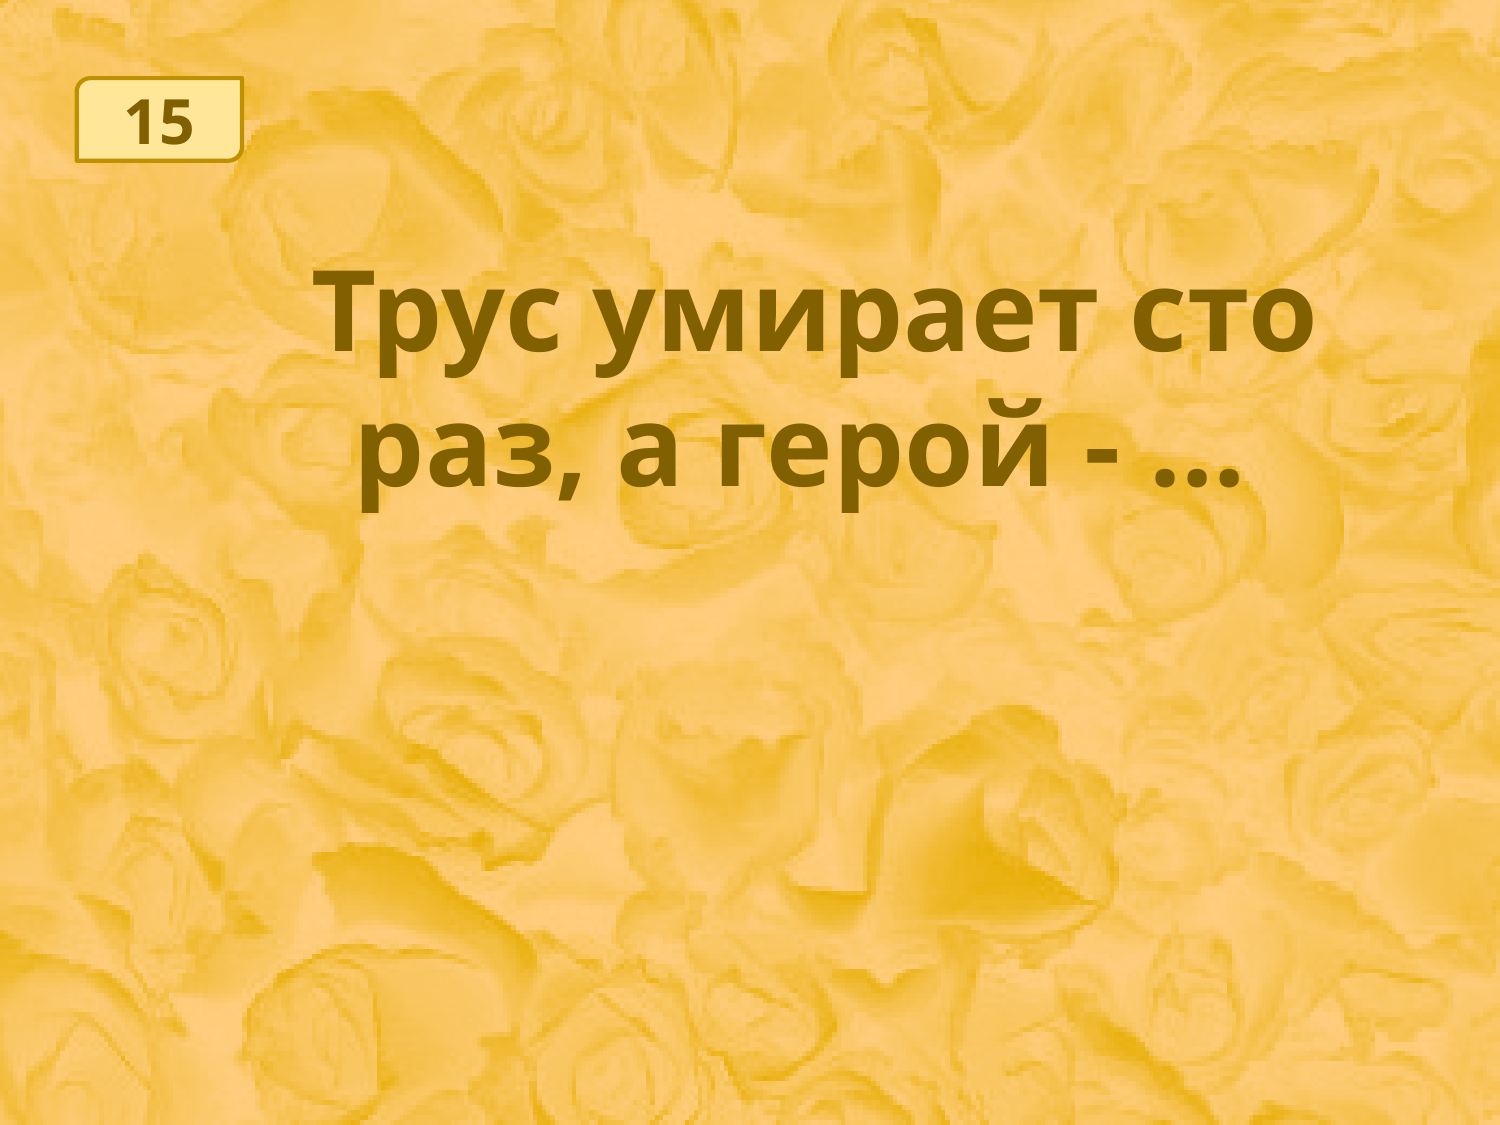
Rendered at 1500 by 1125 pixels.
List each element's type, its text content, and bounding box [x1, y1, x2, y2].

text_box 15 [74, 76, 245, 163]
text_box Трус умирает сто раз, а герой - … [242, 231, 1388, 517]
